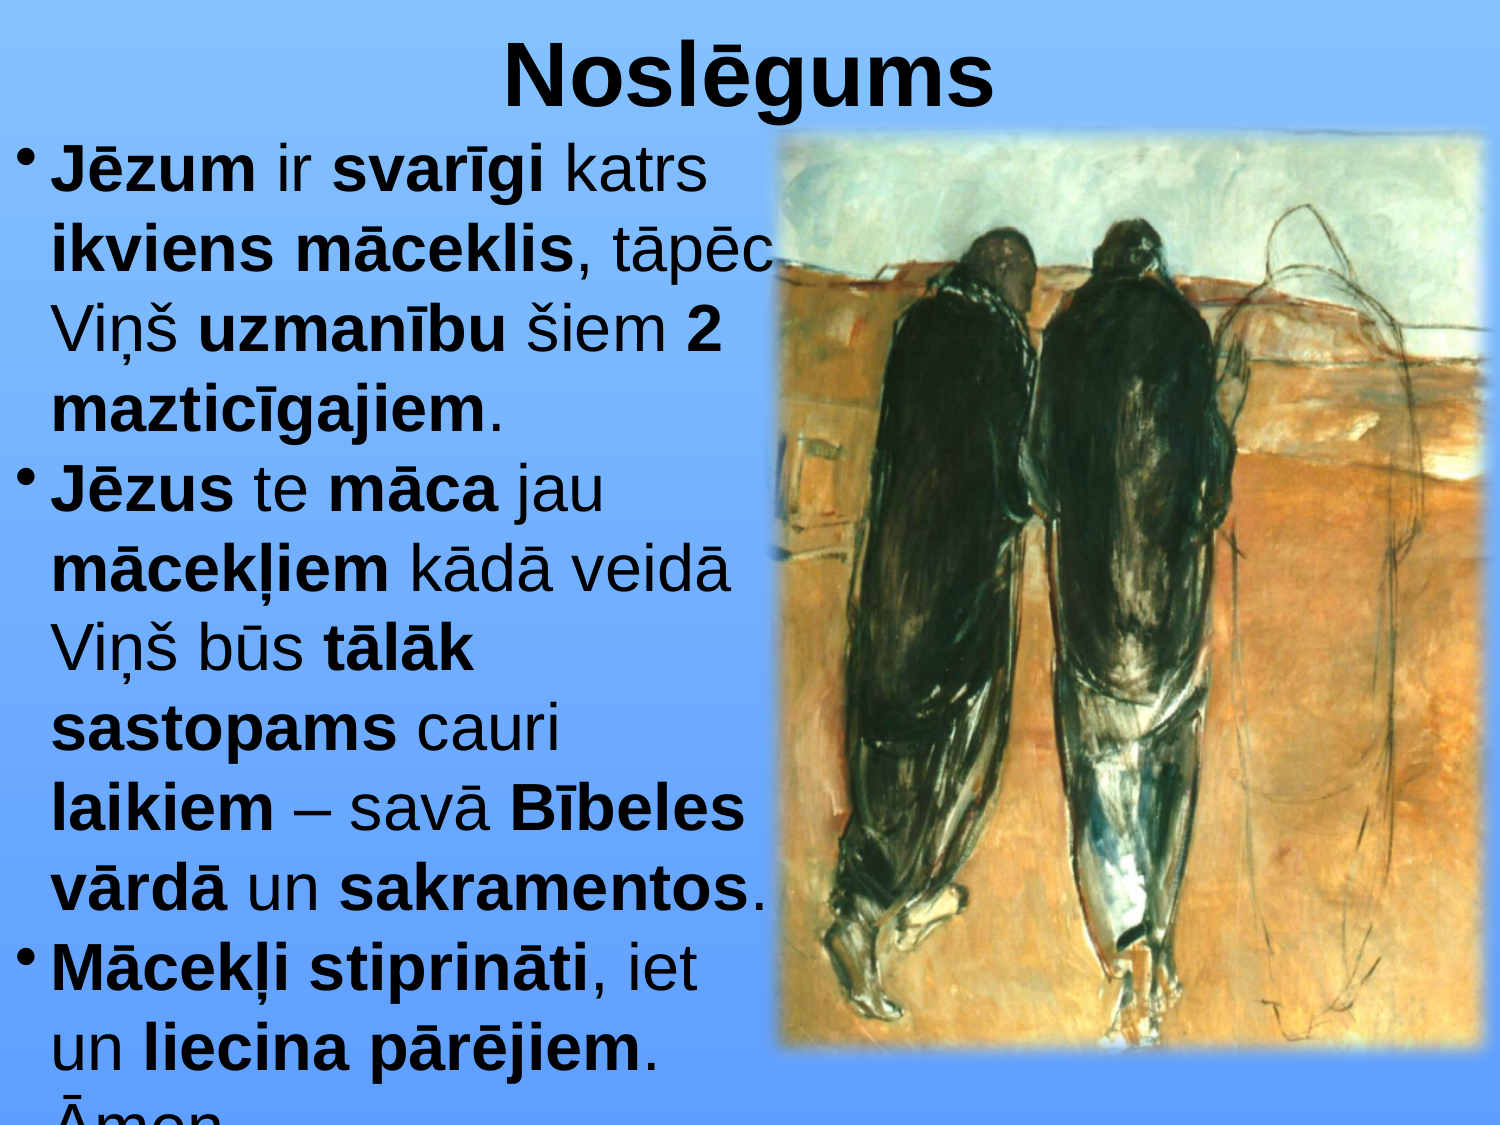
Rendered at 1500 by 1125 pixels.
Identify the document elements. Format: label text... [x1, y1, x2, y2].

text_box Jēzum ir svarīgi katrs ikviens māceklis, tāpēc Viņš uzmanību šiem 2 mazticīgajiem. Jēzus te māca jau mācekļiem kādā veidā Viņš būs tālāk sastopams cauri laikiem – savā Bībeles vārdā un sakramentos. Mācekļi stiprināti, iet un liecina pārējiem. Āmen [0, 117, 797, 1125]
picture [761, 116, 1500, 1067]
title Noslēgums [0, 0, 1500, 117]
